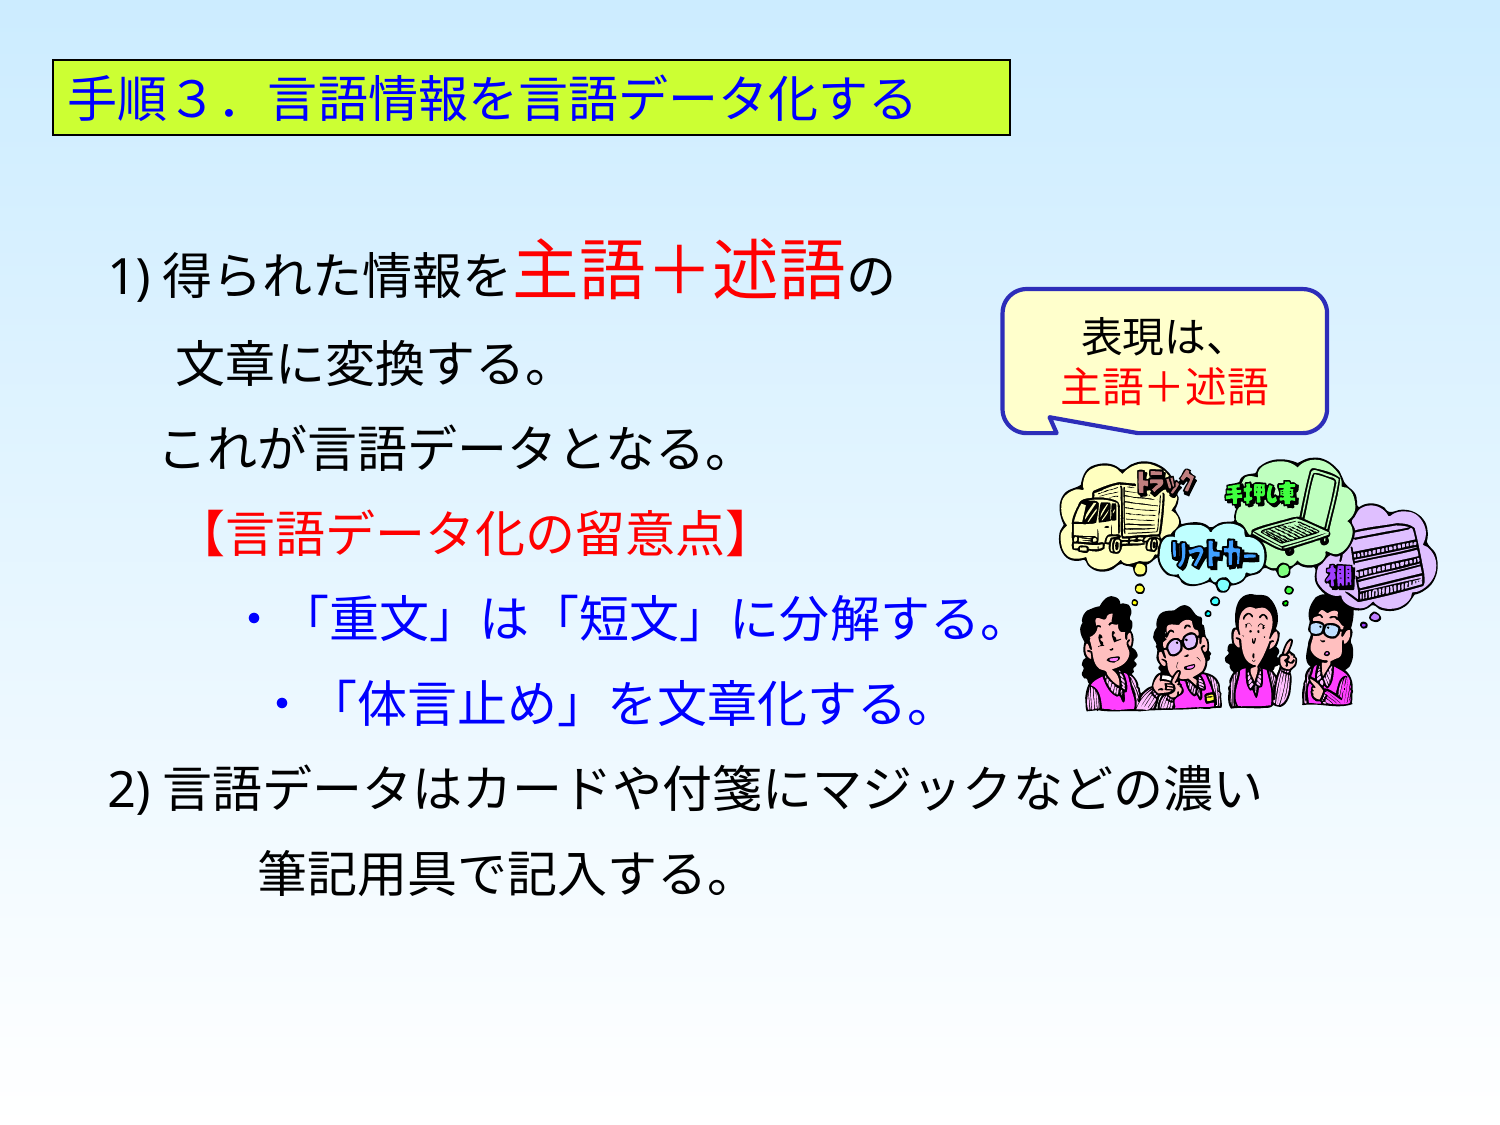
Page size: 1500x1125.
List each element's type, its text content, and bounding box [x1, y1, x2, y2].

text_box 1)得られた情報を主語＋述語の 文章に変換する。 これが言語データとなる。 【言語データ化の留意点】 ・「重文」は「短文」に分解する。 ・「体言止め」を文章化する。 2)言語データはカードや付箋にマジックなどの濃い 筆記用具で記入する。 [92, 220, 1412, 910]
text_box 手順３．言語情報を言語データ化する [53, 60, 1010, 136]
picture [1056, 455, 1440, 713]
text_box 表現は、 主語＋述語 [1000, 286, 1330, 436]
